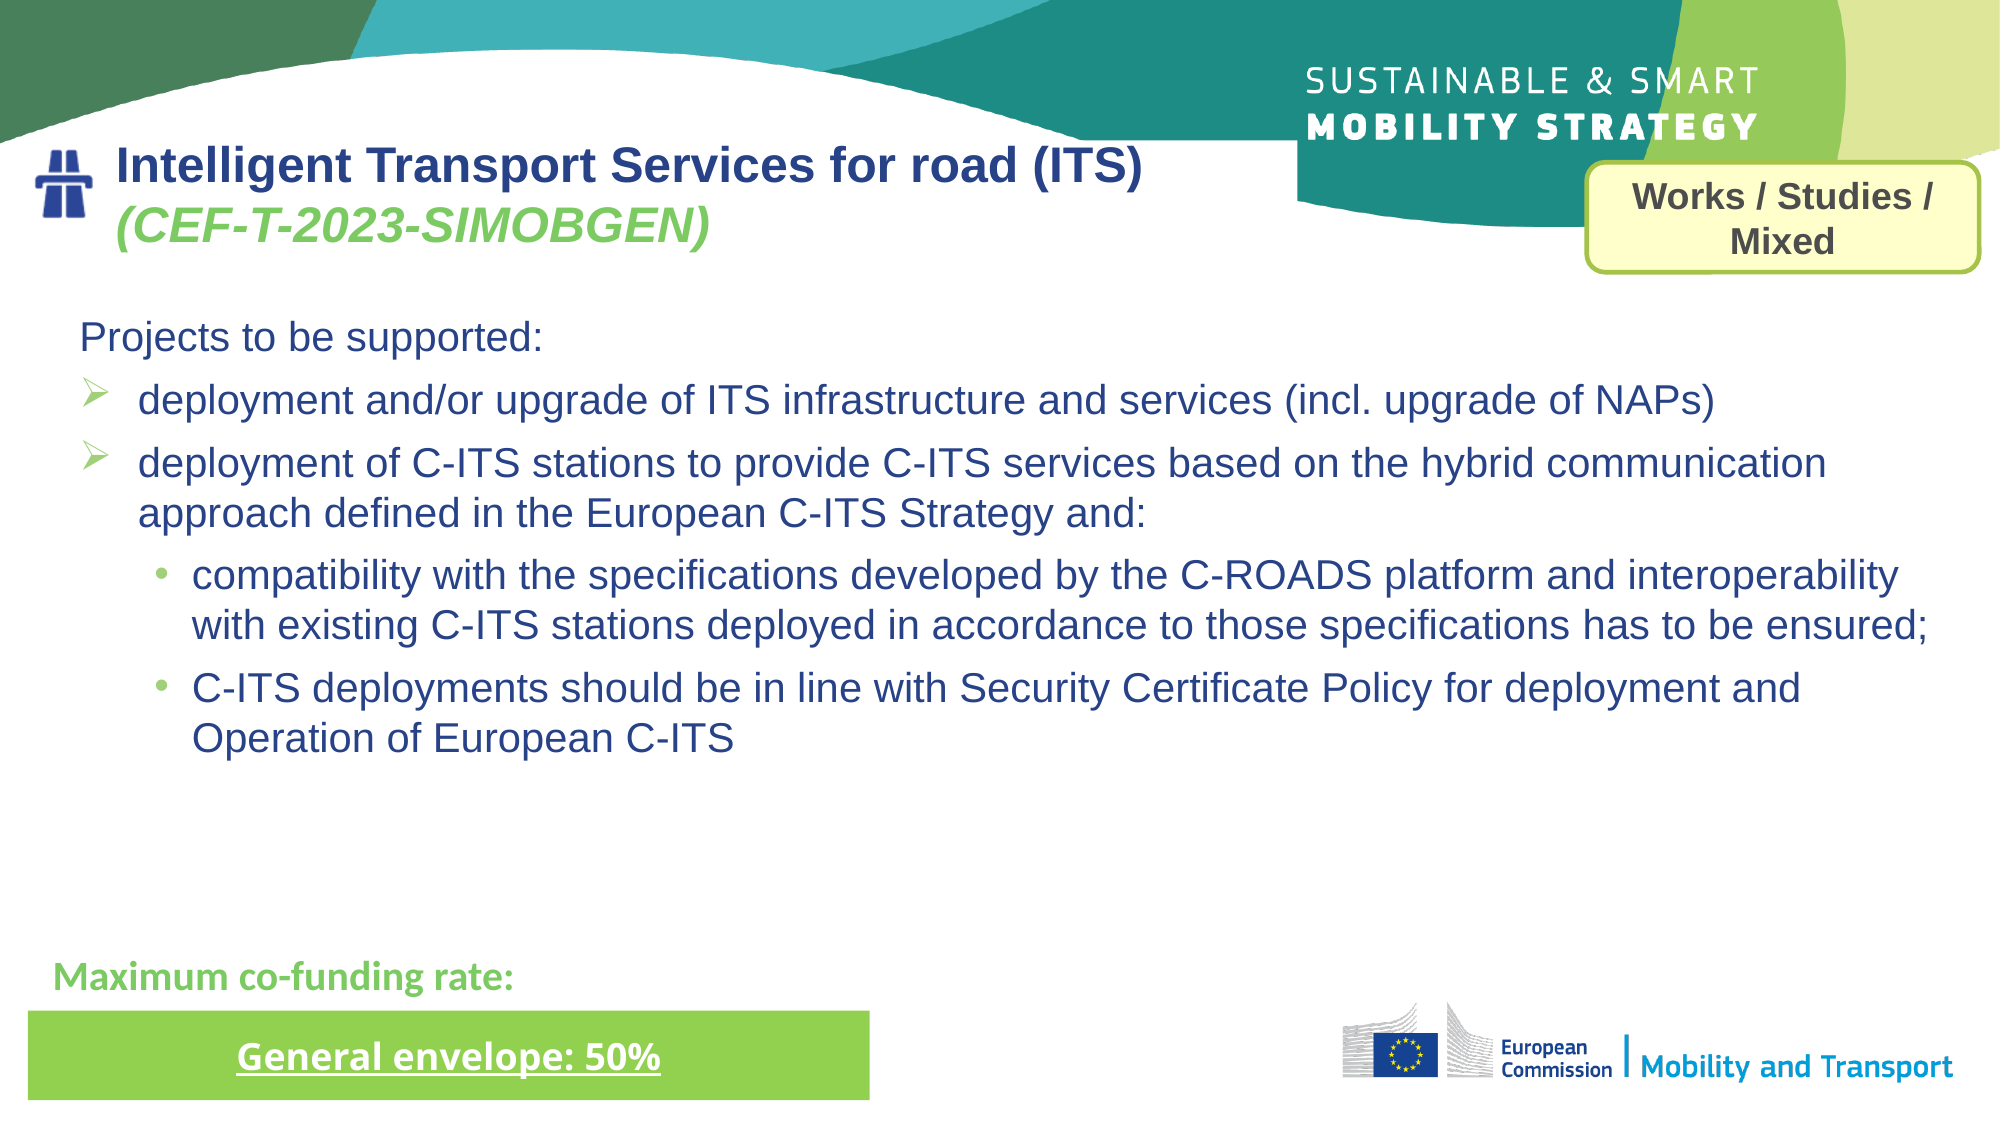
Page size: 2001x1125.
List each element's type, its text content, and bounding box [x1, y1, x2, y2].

picture [1901, 1065, 1907, 1073]
title Intelligent Transport Services for road (ITS) (CEF-T-2023-SIMOBGEN) [100, 140, 1298, 246]
text_box Works / Studies / Mixed [1586, 162, 1980, 273]
picture [0, 0, 2000, 227]
picture [1342, 1002, 1953, 1083]
list Projects to be supported: deployment and/or upgrade of ITS infrastructure and services (incl. upgrade of NAPs) deployment of C-ITS stations to provide C-ITS services based on the hybrid communication approach defined in the European C-ITS Strategy and: compatibility with the specifications developed by the C-ROADS platform and interoperability with existing C-ITS stations deployed in accordance to those specifications has to be ensured; C-ITS deployments should be in line with Security Certificate Policy for deployment and Operation of European C-ITS [64, 302, 1963, 969]
text_box Maximum co-funding rate: [37, 941, 702, 1007]
text_box General envelope: 50% [27, 1010, 870, 1101]
